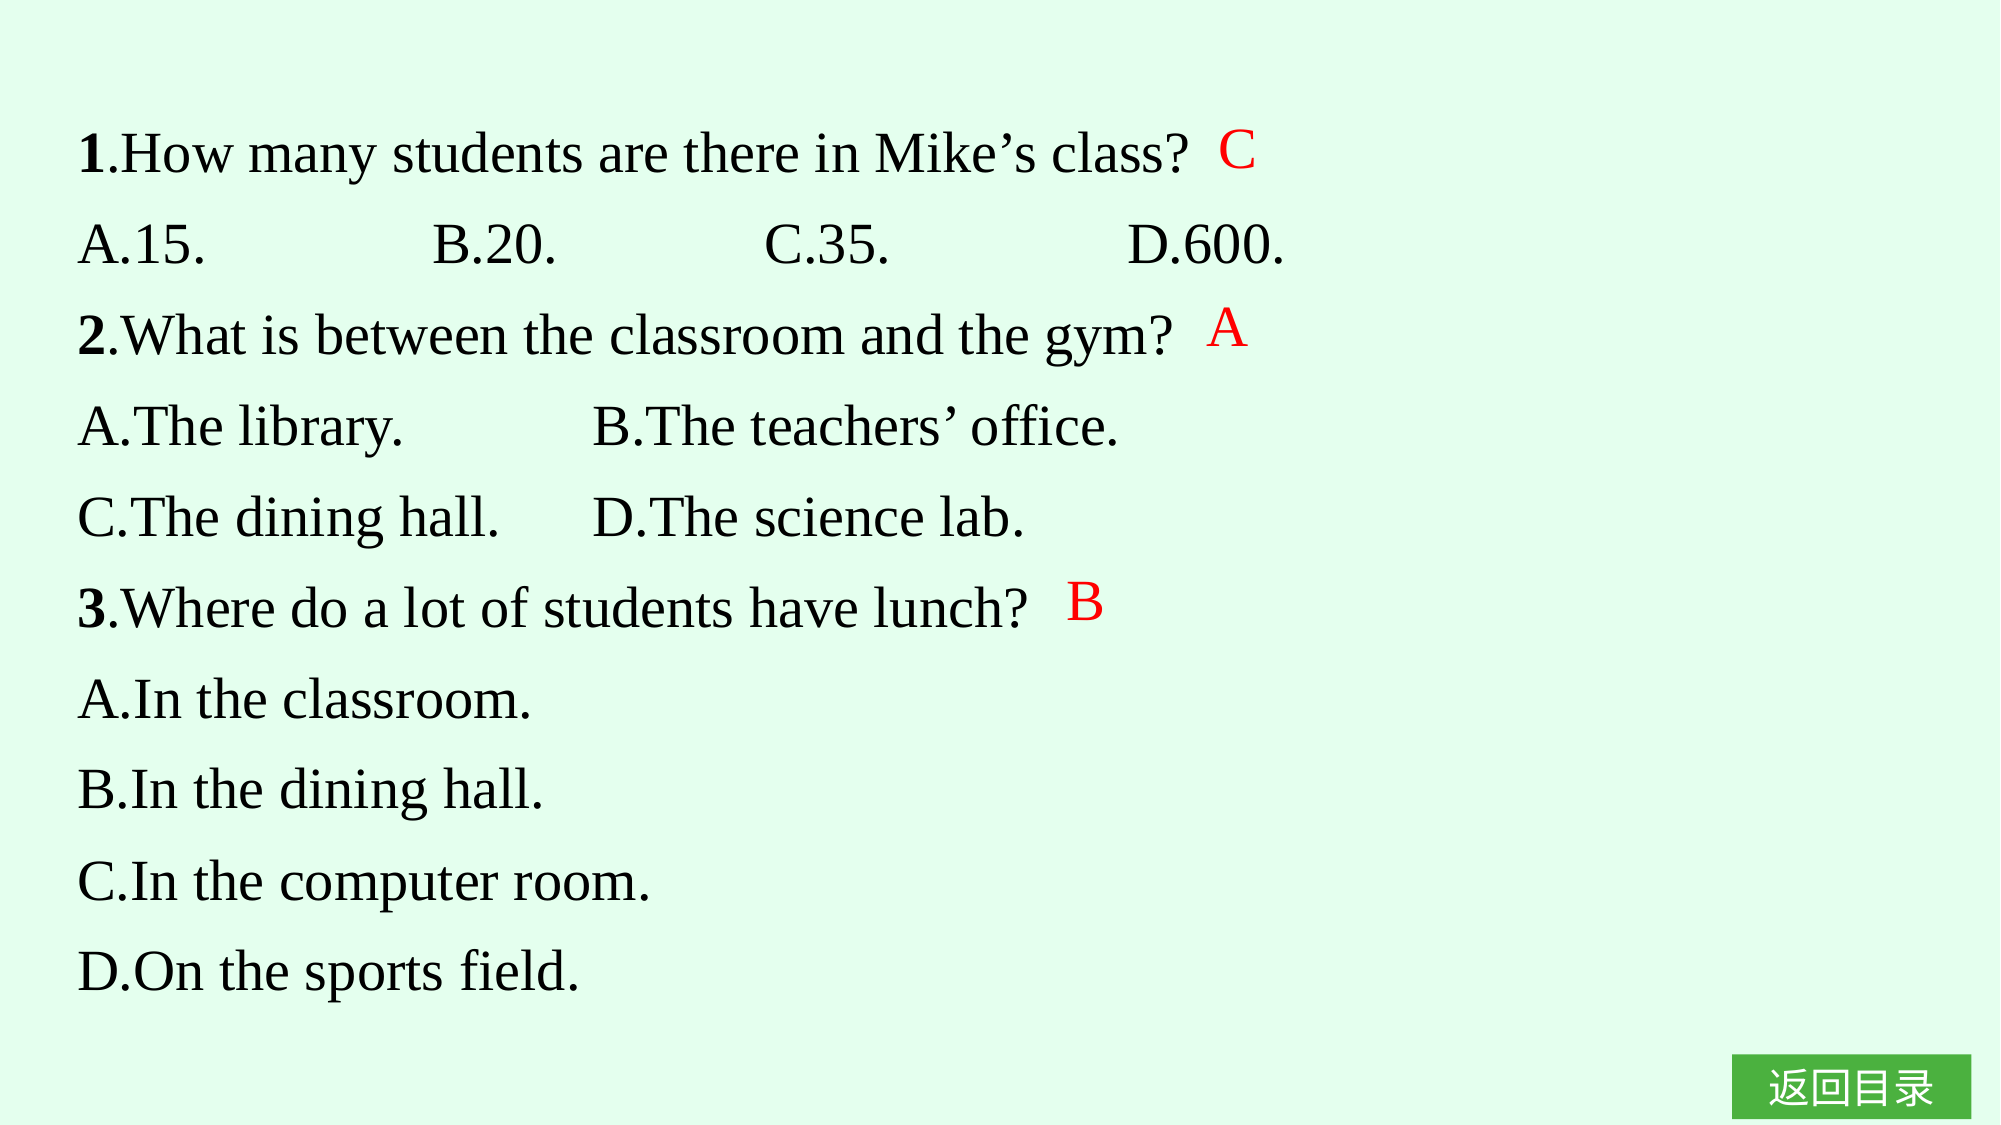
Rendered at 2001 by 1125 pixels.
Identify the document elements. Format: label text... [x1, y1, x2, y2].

text_box C [1203, 102, 1273, 188]
text_box 1.How many students are there in Mike’s class? A.15. B.20. C.35. D.600. 2.What is between the classroom and the gym? A.The library. B.The teachers’ office. C.The dining hall. D.The science lab. 3.Where do a lot of students have lunch? A.In the classroom. B.In the dining hall. C.In the computer room. D.On the sports field. [62, 85, 1938, 1010]
text_box B [1052, 554, 1121, 639]
text_box A [1192, 281, 1264, 366]
